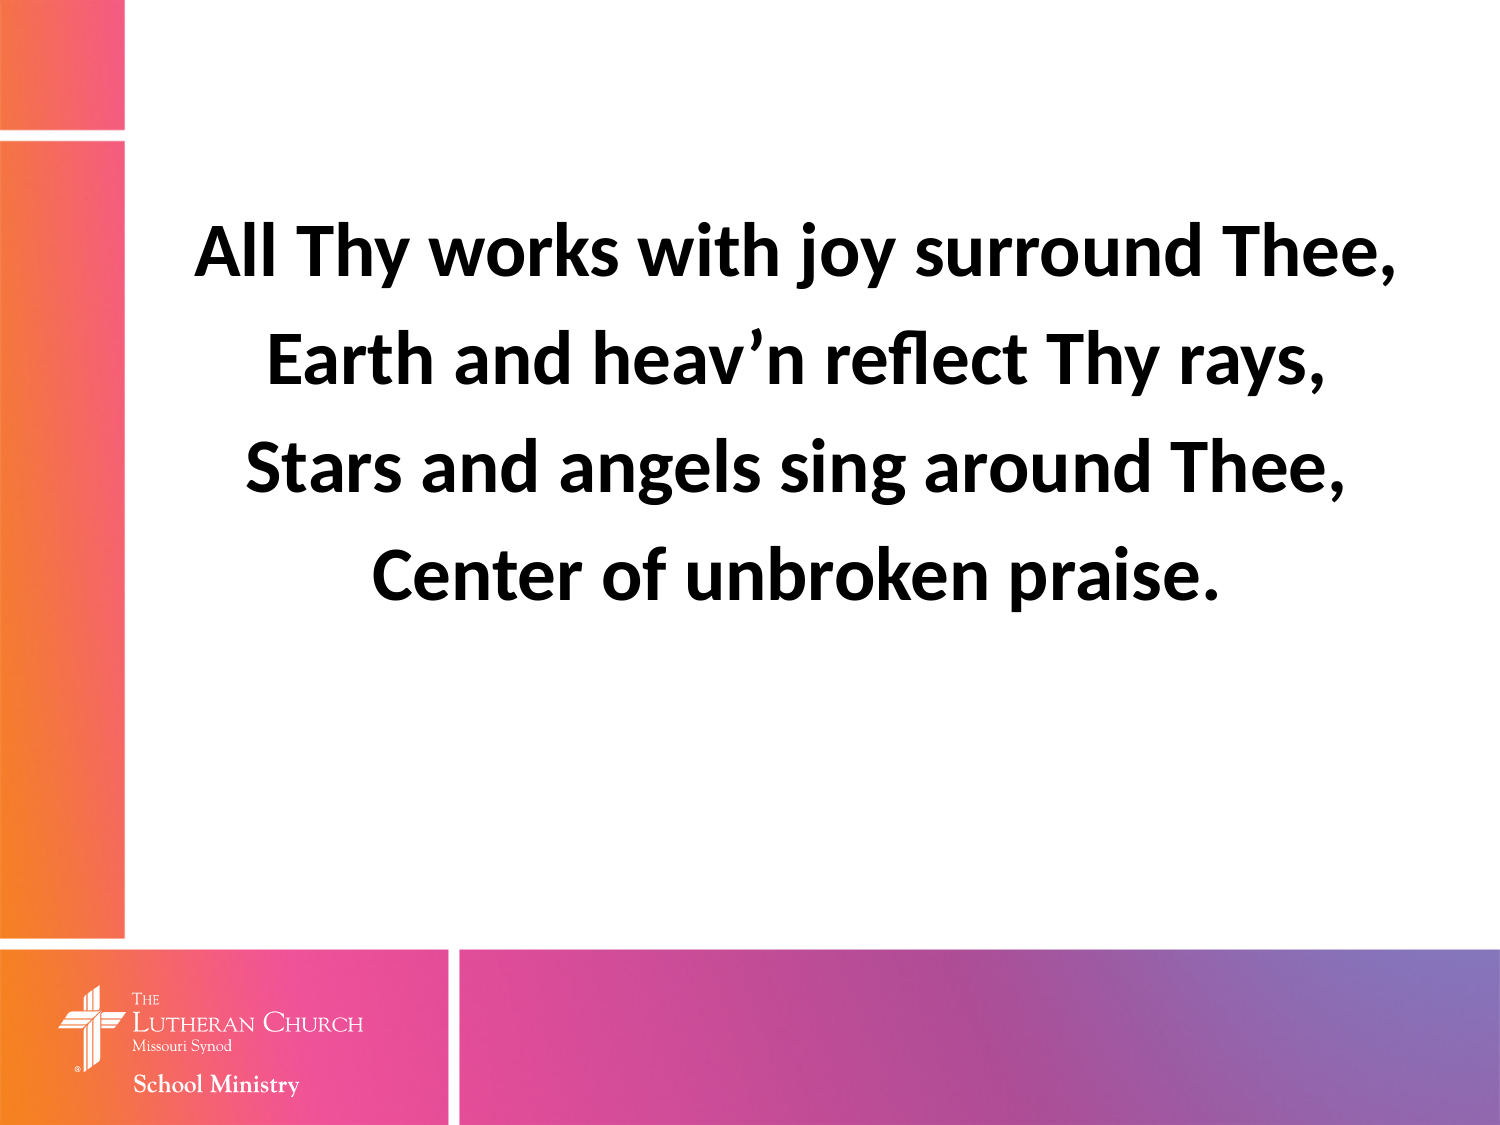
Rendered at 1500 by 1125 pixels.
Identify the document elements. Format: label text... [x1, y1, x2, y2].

picture [0, 0, 1500, 1125]
list All Thy works with joy surround Thee, Earth and heav’n reflect Thy rays, Stars and angels sing around Thee, Center of unbroken praise. [157, 191, 1437, 731]
